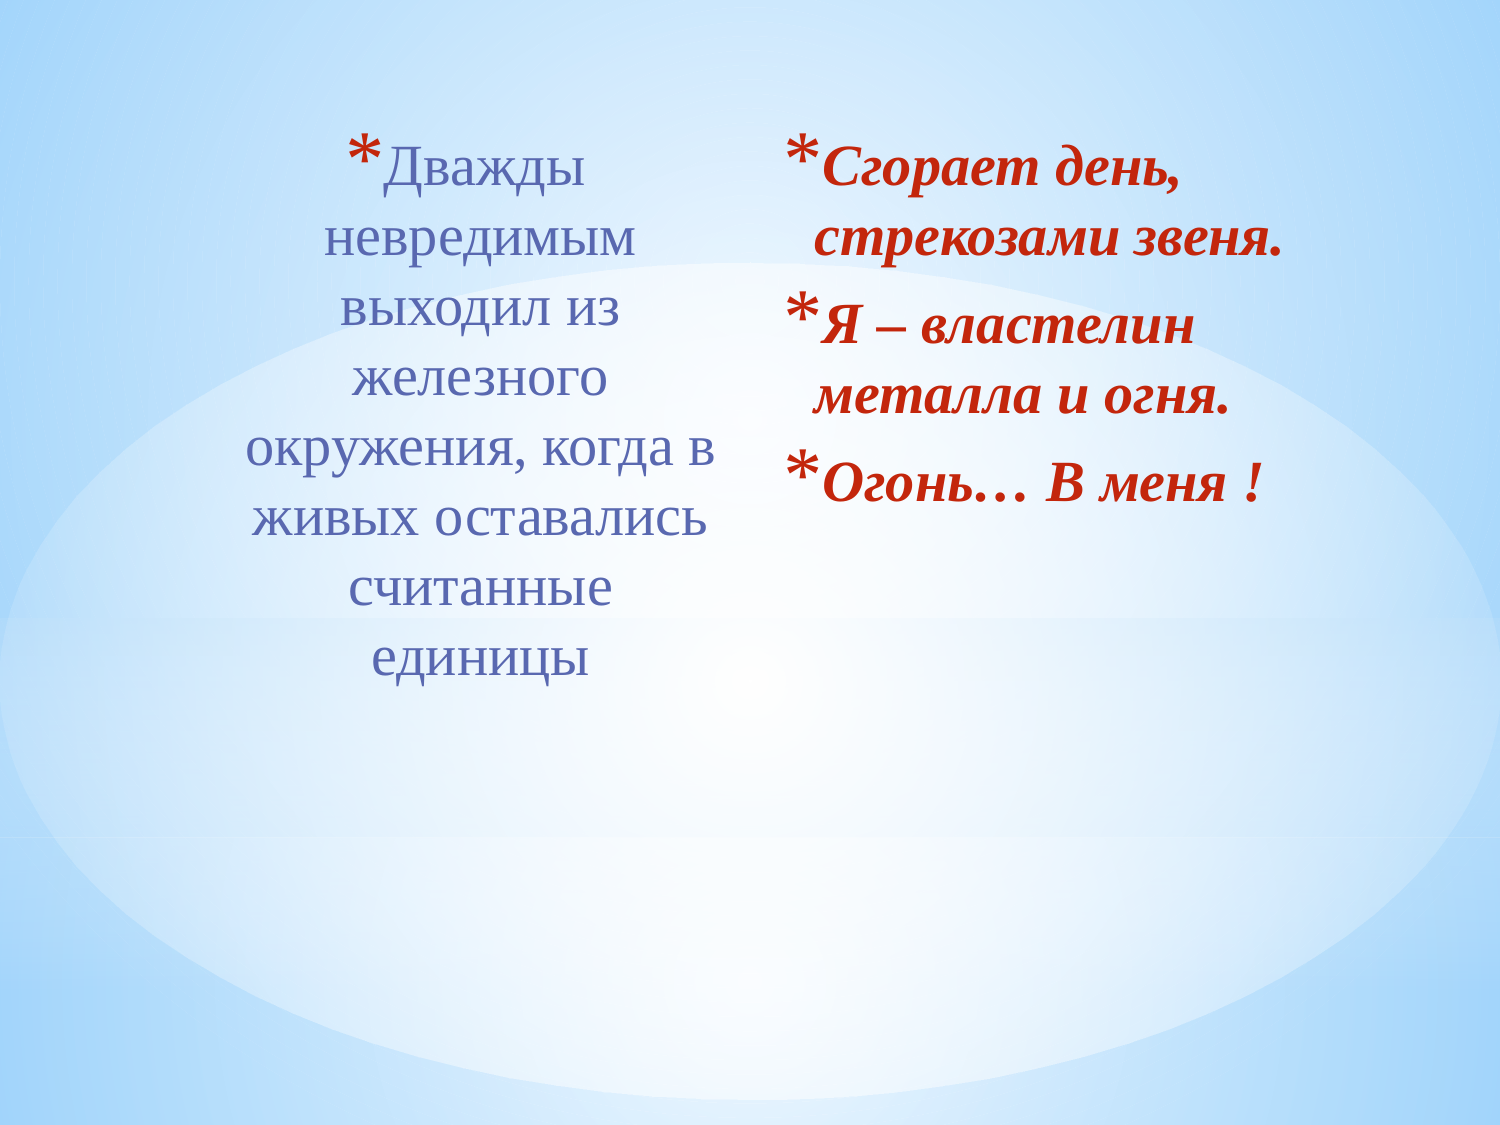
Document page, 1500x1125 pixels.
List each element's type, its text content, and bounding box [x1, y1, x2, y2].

list Дважды невредимым выходил из железного окружения, когда в живых оставались считанные единицы [187, 120, 737, 690]
list Сгорает день, стрекозами звеня. Я – властелин металла и огня. Огонь… В меня ! [761, 120, 1311, 690]
